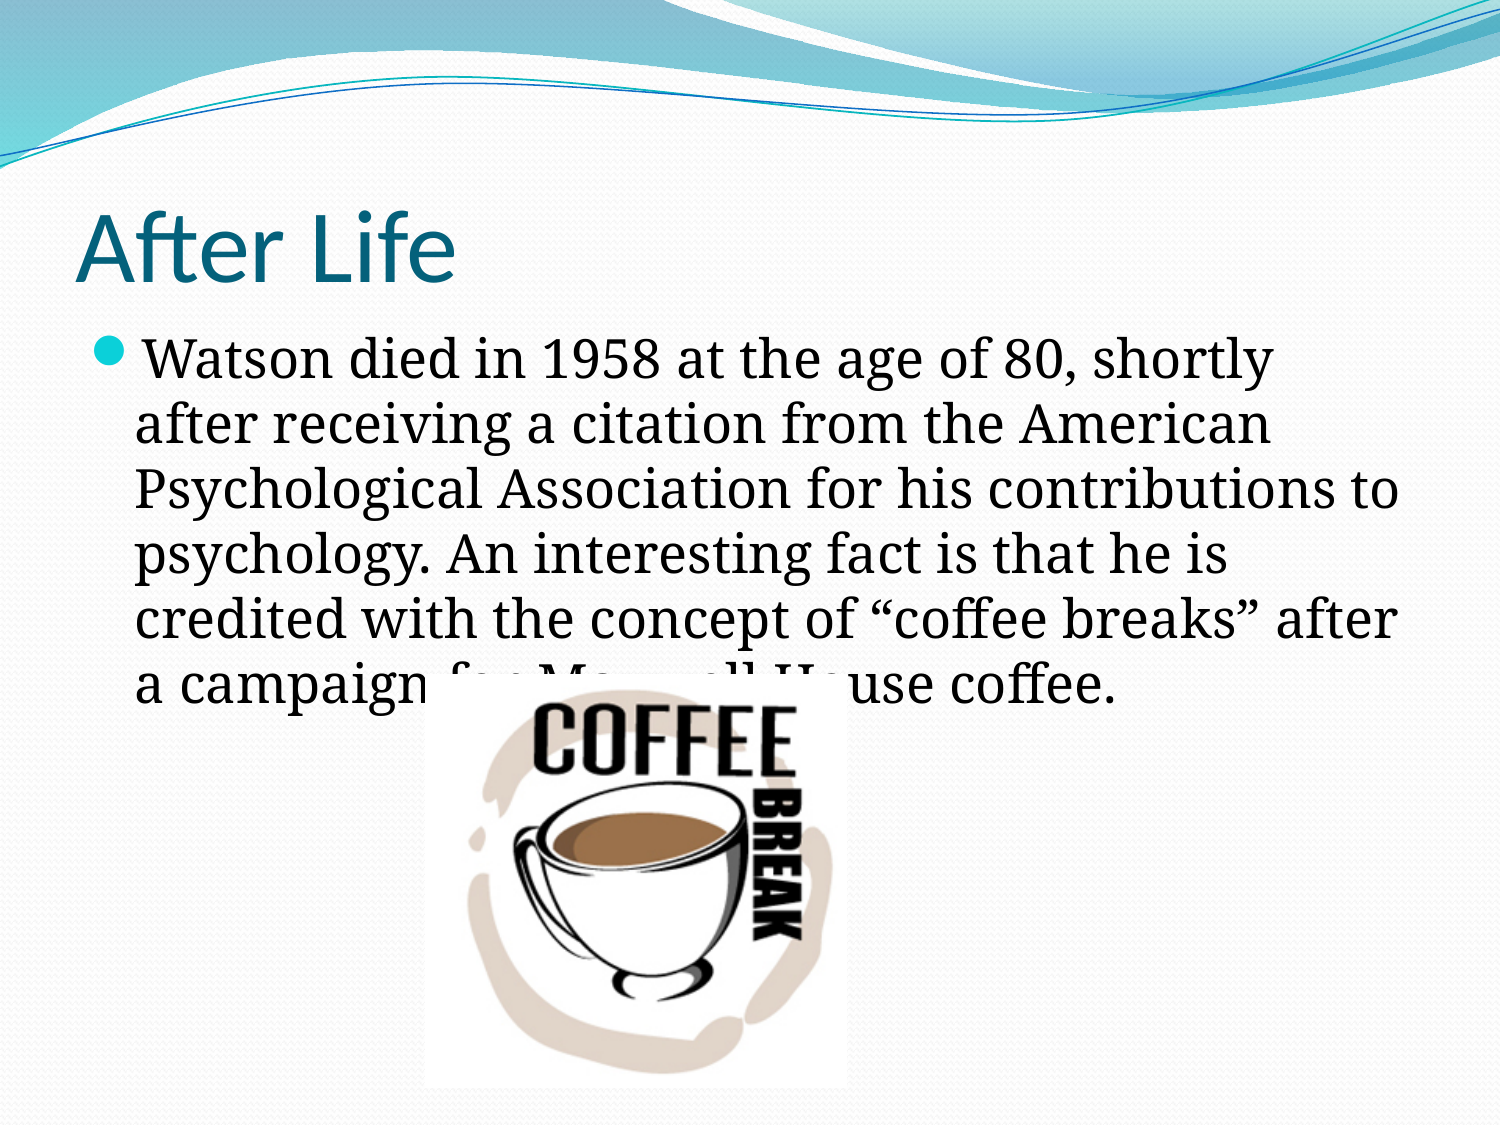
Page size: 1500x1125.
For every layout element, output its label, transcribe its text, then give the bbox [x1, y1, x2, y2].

list Watson died in 1958 at the age of 80, shortly after receiving a citation from the American Psychological Association for his contributions to psychology. An interesting fact is that he is credited with the concept of “coffee breaks” after a campaign for Maxwell House coffee. [75, 317, 1425, 1038]
picture [424, 674, 848, 1088]
title After Life [75, 115, 1425, 303]
